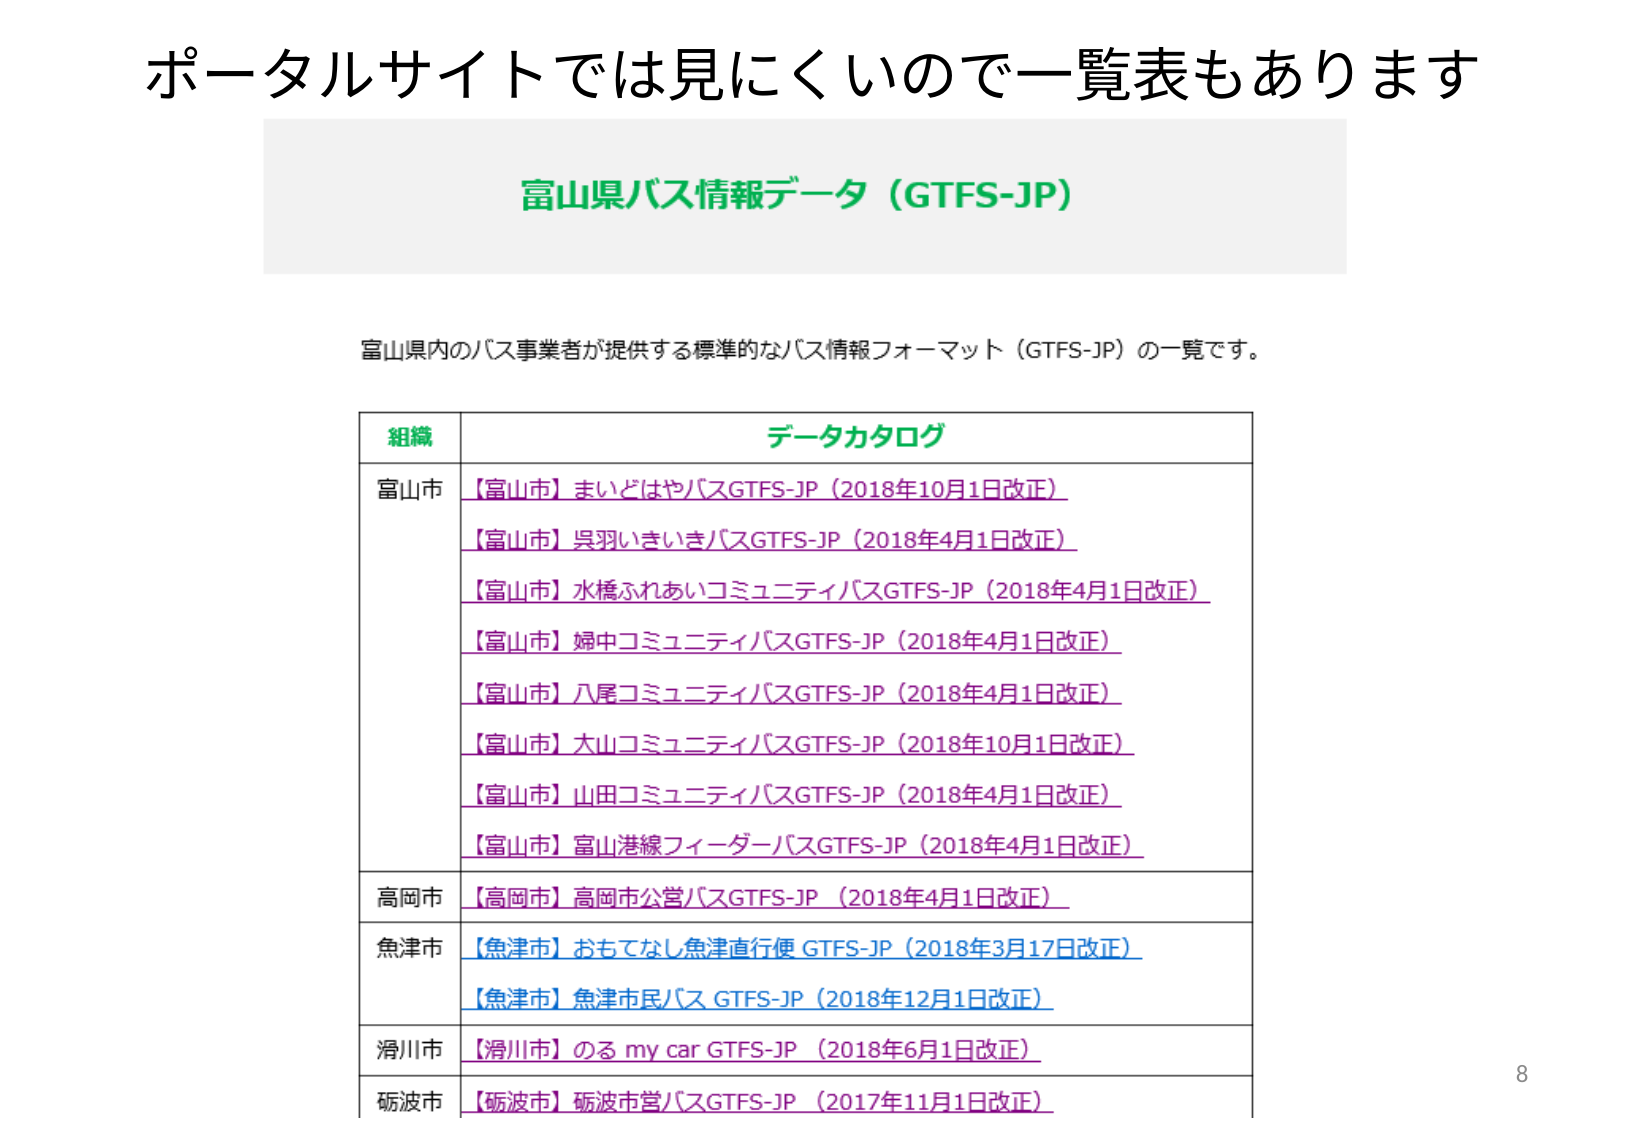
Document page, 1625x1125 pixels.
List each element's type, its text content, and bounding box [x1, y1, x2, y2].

text_box ポータルサイトでは見にくいので一覧表もあります [128, 30, 1497, 116]
slide_number 8 [1465, 1042, 1544, 1103]
picture [180, 77, 1461, 1118]
